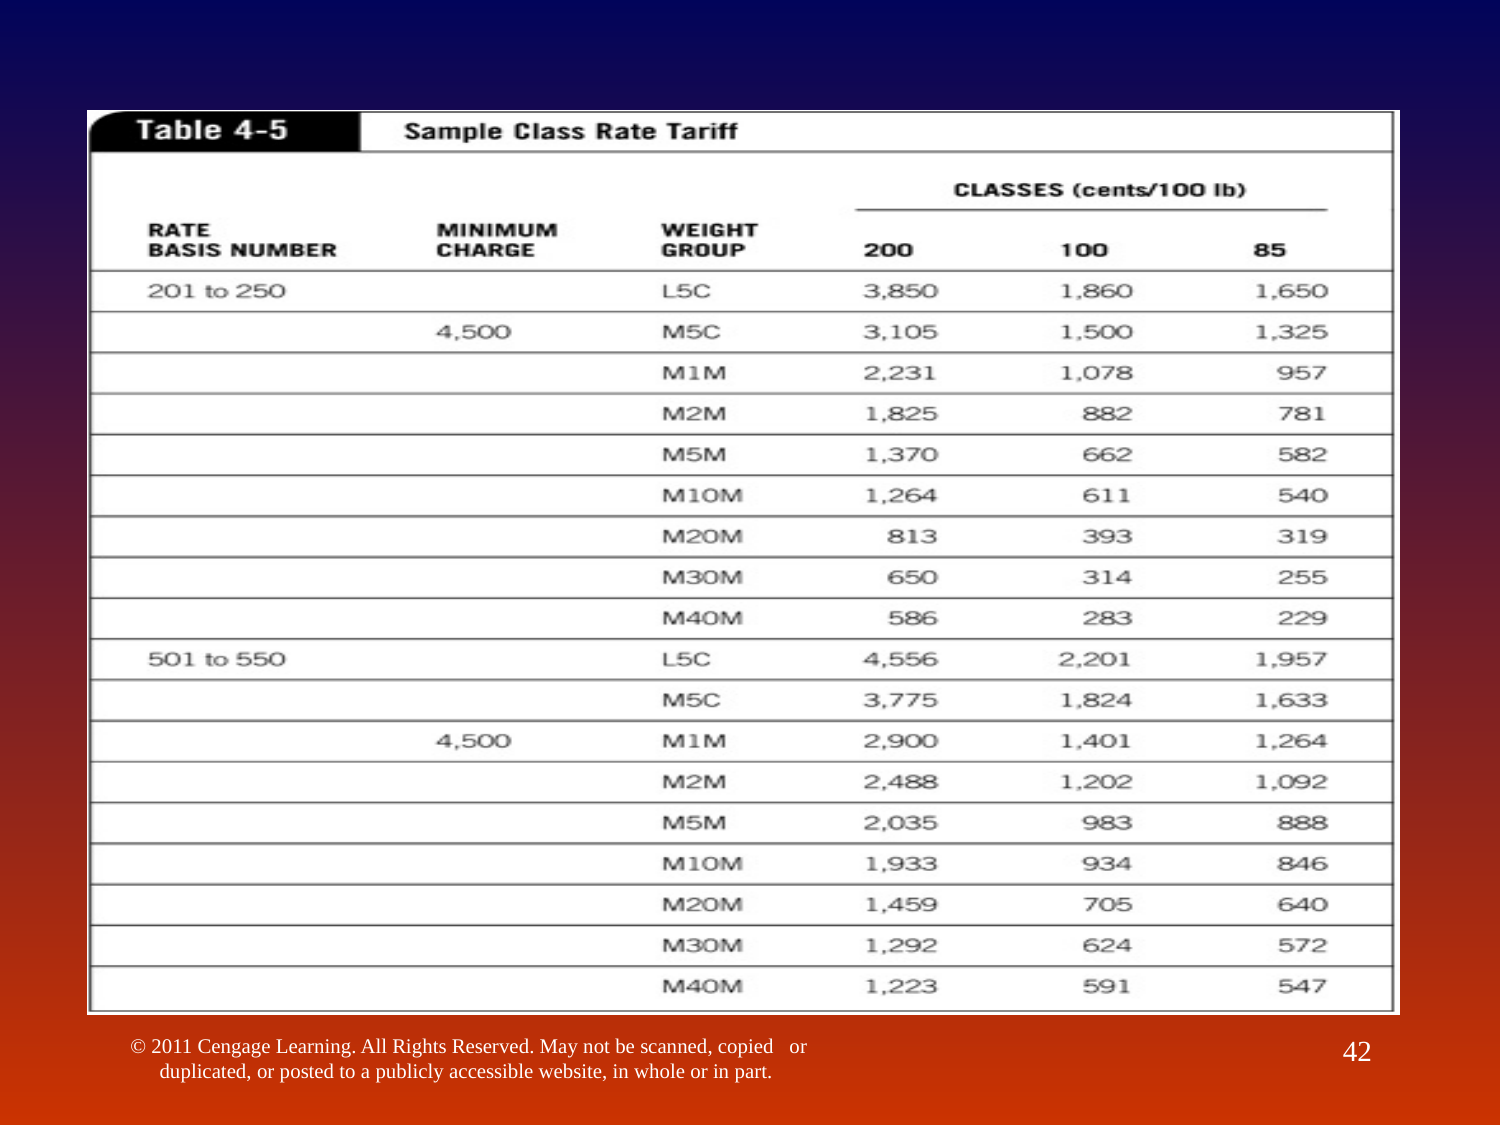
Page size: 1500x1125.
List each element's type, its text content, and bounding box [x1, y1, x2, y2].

slide_number 42 [1074, 1024, 1388, 1101]
footer © 2011 Cengage Learning. All Rights Reserved. May not be scanned, copied or duplicated, or posted to a publicly accessible website, in whole or in part. [112, 1024, 826, 1101]
picture [87, 109, 1401, 1015]
